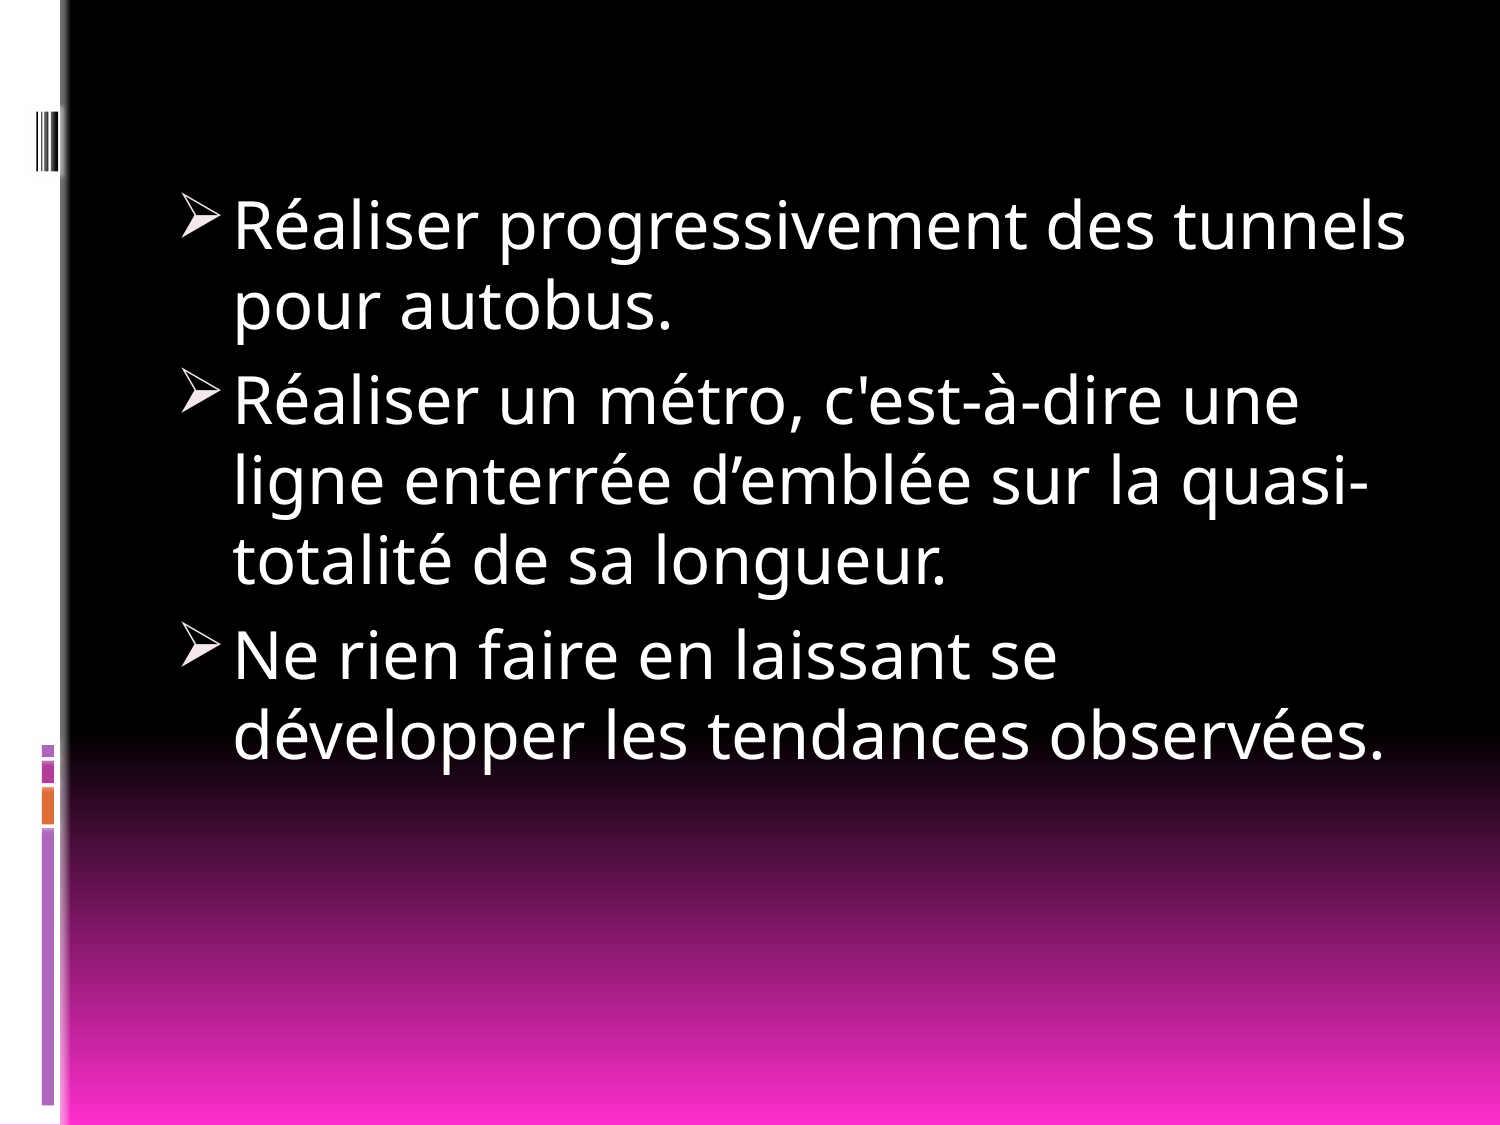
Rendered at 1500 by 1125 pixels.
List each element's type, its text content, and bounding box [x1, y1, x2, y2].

list Réaliser progressivement des tunnels pour autobus. Réaliser un métro, c'est-à-dire une ligne enterrée d’emblée sur la quasi-totalité de sa longueur. Ne rien faire en laissant se développer les tendances observées. [150, 175, 1425, 1043]
